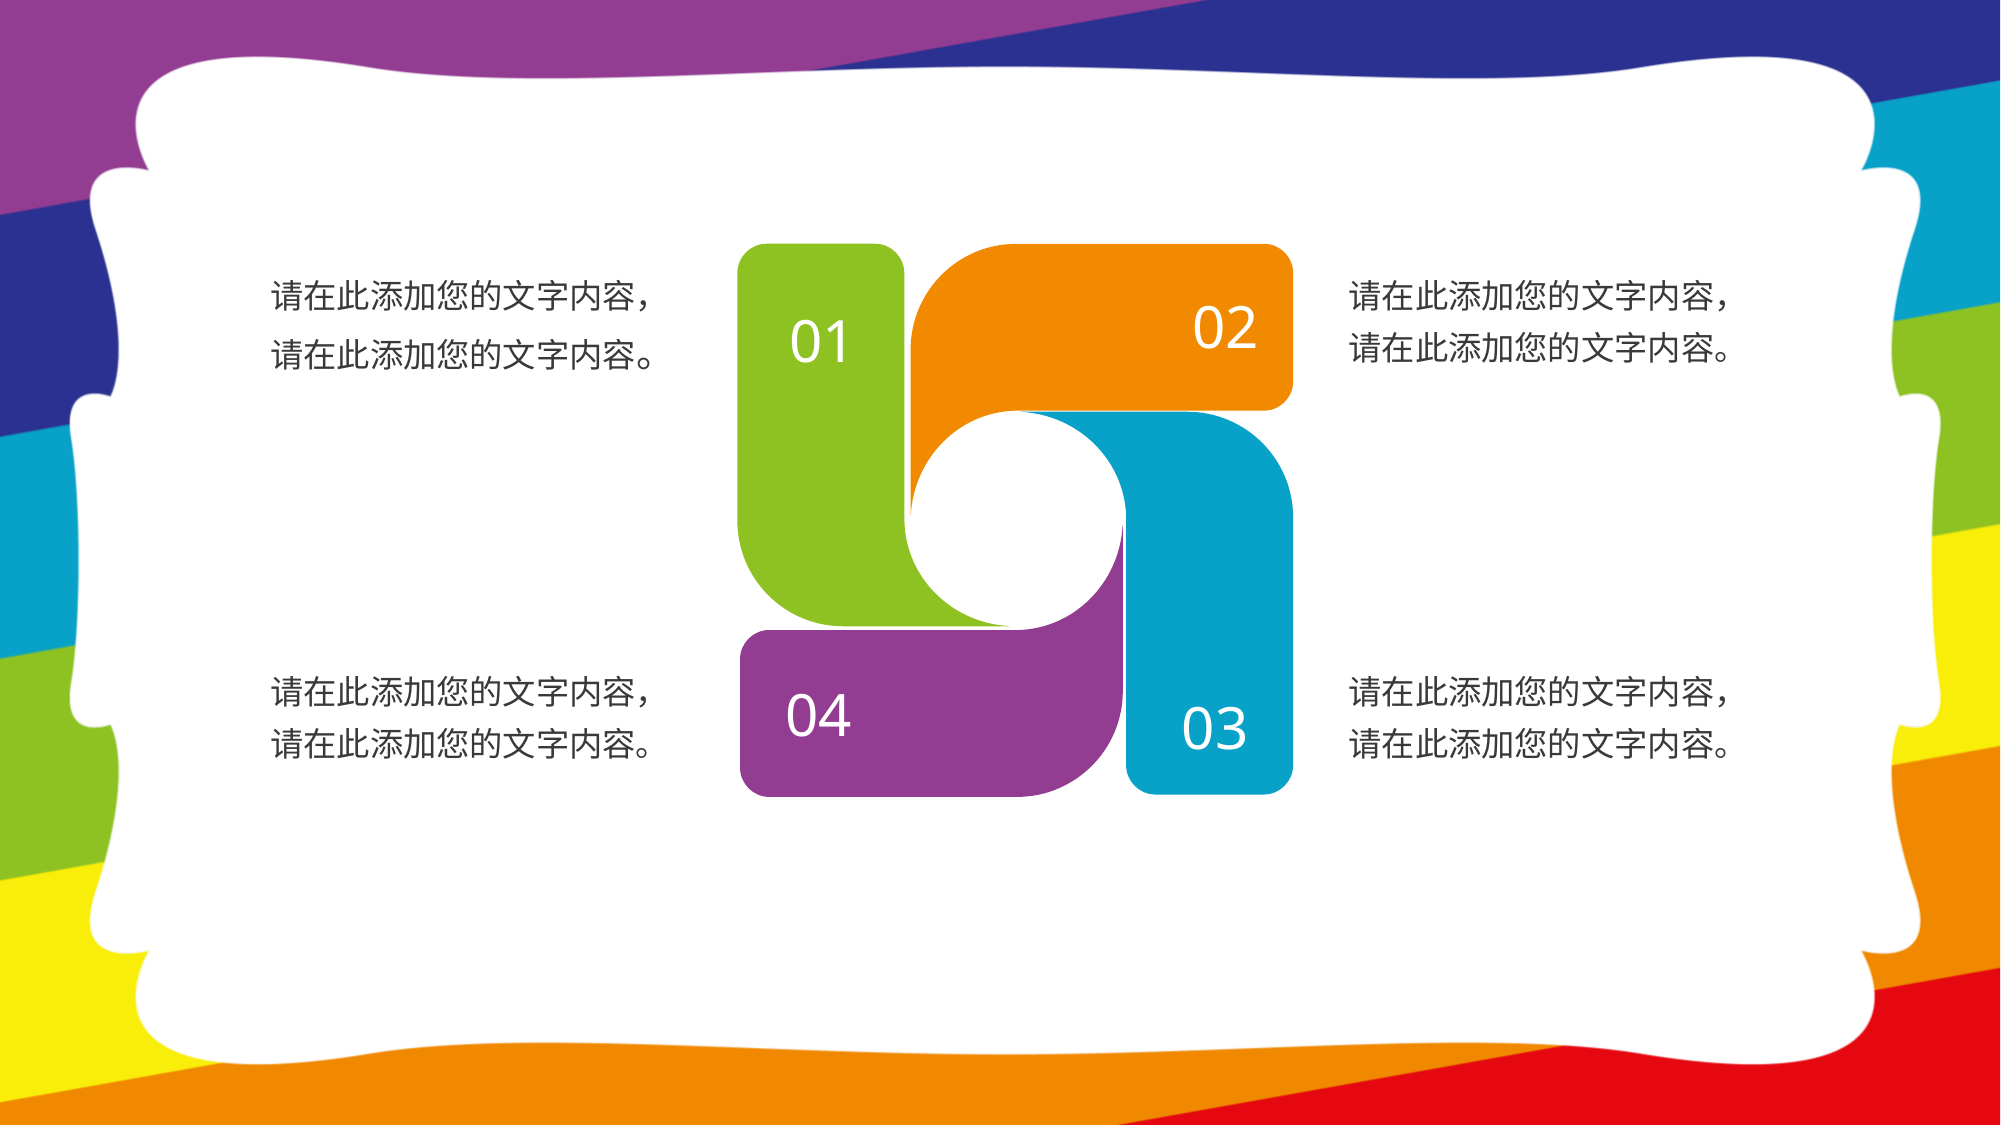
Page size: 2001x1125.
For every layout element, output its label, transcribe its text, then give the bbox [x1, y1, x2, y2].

text_box 请在此添加您的文字内容， 请在此添加您的文字内容。 [255, 652, 695, 771]
text_box 03 [1167, 683, 1264, 769]
text_box 01 [774, 296, 871, 382]
text_box [737, 243, 1010, 627]
text_box 02 [1177, 283, 1274, 368]
text_box 04 [771, 670, 868, 756]
text_box [1021, 411, 1294, 795]
text_box [910, 243, 1294, 516]
text_box [740, 525, 1123, 797]
text_box 请在此添加您的文字内容， 请在此添加您的文字内容。 [1333, 255, 1773, 374]
text_box 请在此添加您的文字内容， 请在此添加您的文字内容。 [1333, 652, 1773, 771]
picture [0, 0, 2001, 1125]
text_box 请在此添加您的文字内容， 请在此添加您的文字内容。 [255, 255, 695, 383]
